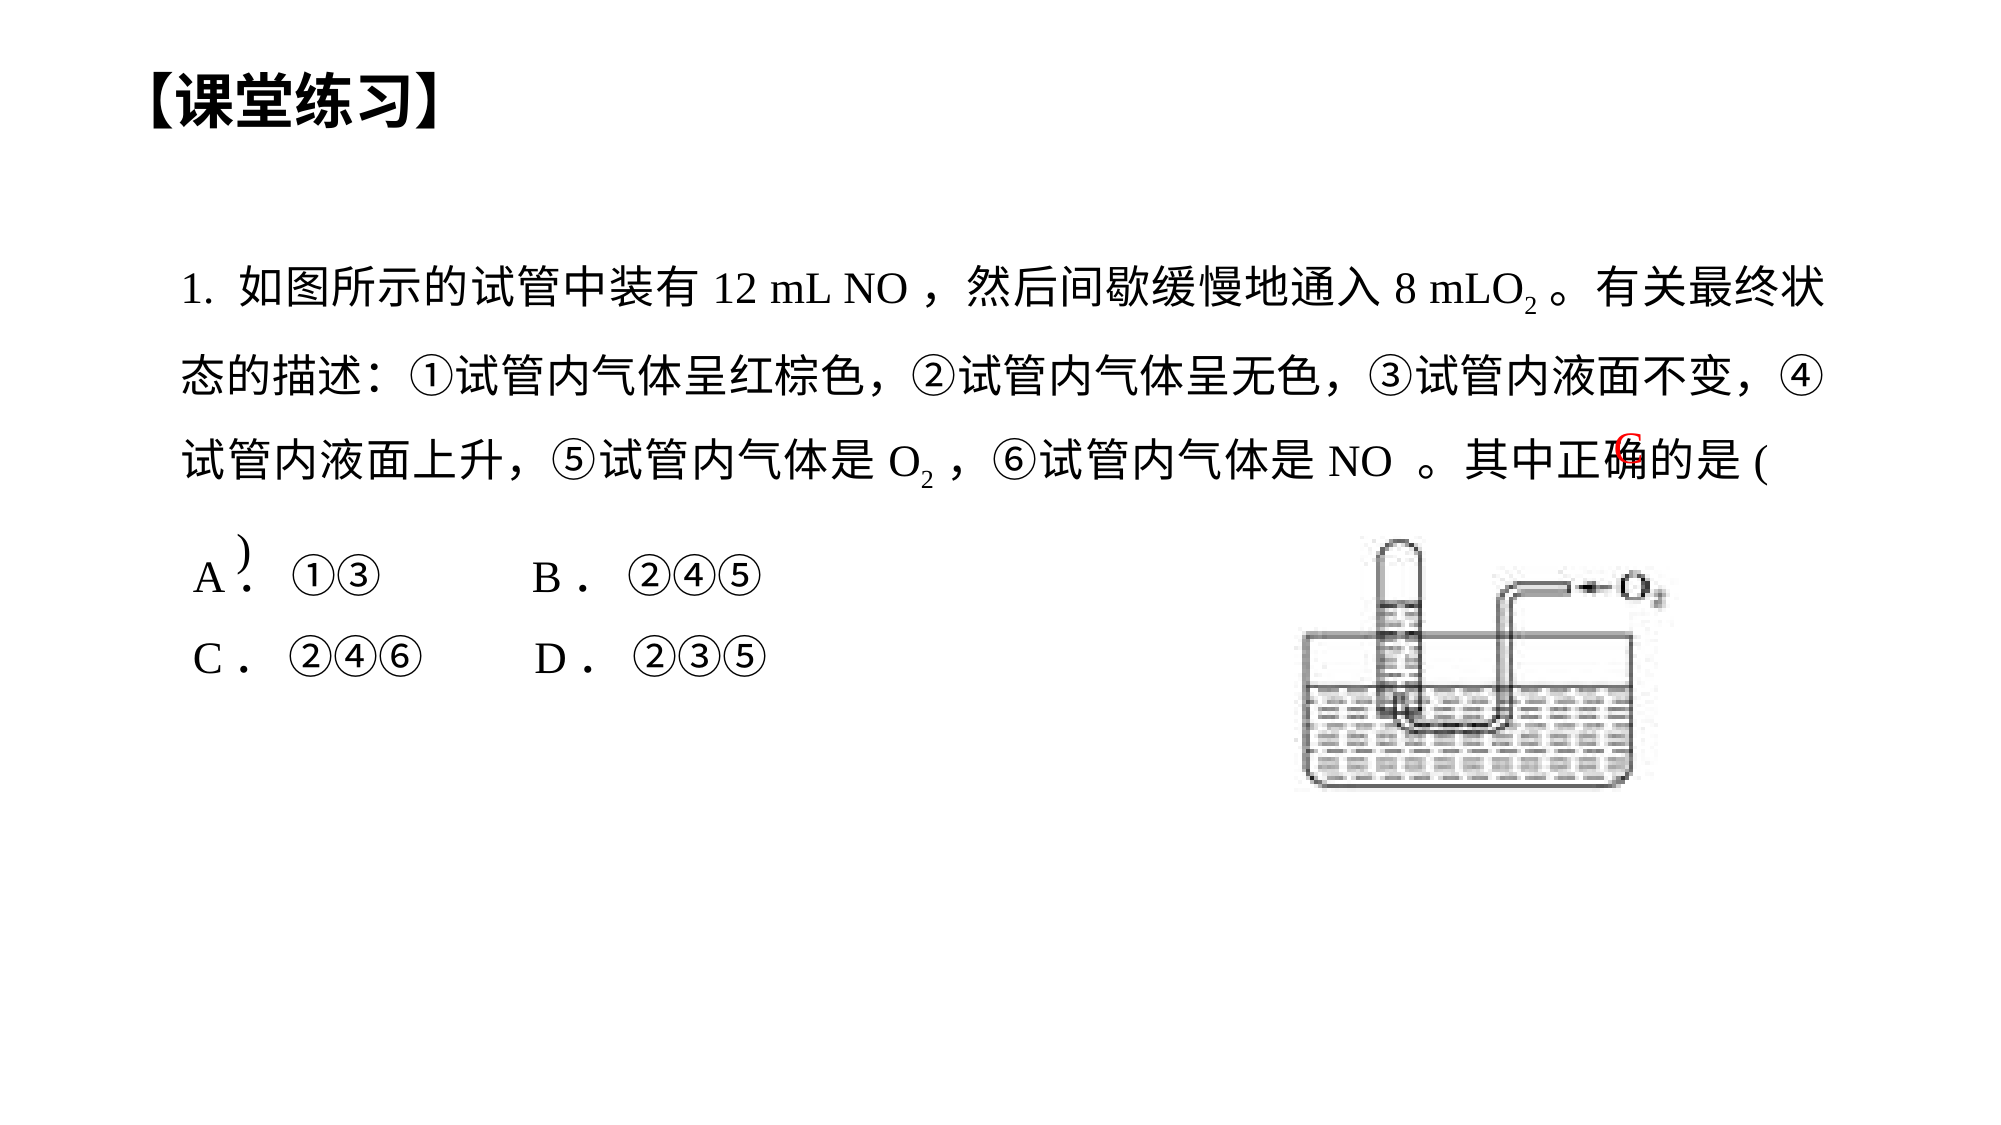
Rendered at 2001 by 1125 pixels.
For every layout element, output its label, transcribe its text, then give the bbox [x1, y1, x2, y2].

text_box A． ①③ B． ②④⑤ C． ②④⑥ D． ②③⑤ [178, 512, 906, 690]
picture [1294, 536, 1679, 792]
text_box C [1598, 384, 1659, 480]
text_box 1. 如图所示的试管中装有12 mL NO，然后间歇缓慢地通入8 mLO2。有关最终状态的描述：①试管内气体呈红棕色，②试管内气体呈无色，③试管内液面不变，④试管内液面上升，⑤试管内气体是O2，⑥试管内气体是NO 。其中正确的是( ) [165, 220, 1841, 582]
text_box 【课堂练习】 [99, 56, 945, 143]
